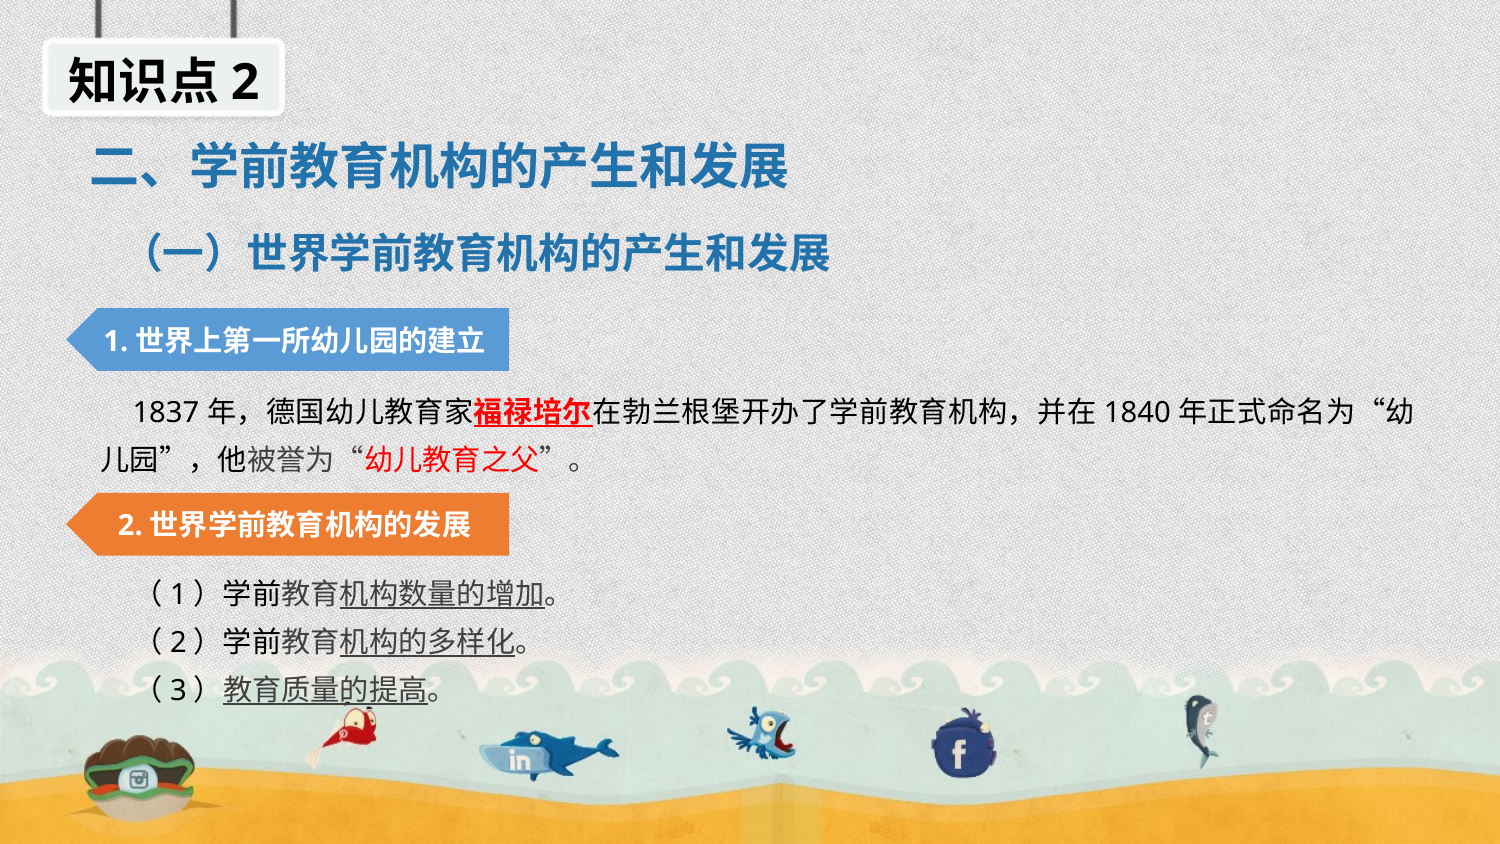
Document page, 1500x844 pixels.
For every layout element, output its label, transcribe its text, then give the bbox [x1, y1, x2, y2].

text_box 2.世界学前教育机构的发展 [106, 500, 483, 548]
picture [0, 0, 1500, 844]
text_box （1）学前教育机构数量的增加。 （2）学前教育机构的多样化。 （3）教育质量的提高。 [95, 559, 816, 734]
text_box 1837年，德国幼儿教育家福禄培尔在勃兰根堡开办了学前教育机构，并在1840年正式命名为“幼儿园”，他被誉为“幼儿教育之父”。 [95, 377, 1421, 494]
text_box 1.世界上第一所幼儿园的建立 [92, 316, 498, 363]
text_box [64, 307, 511, 372]
text_box [64, 491, 511, 557]
text_box 二、学前教育机构的产生和发展 [74, 127, 1001, 203]
text_box （一）世界学前教育机构的产生和发展 [106, 219, 866, 285]
text_box 知识点2 [45, 42, 283, 119]
